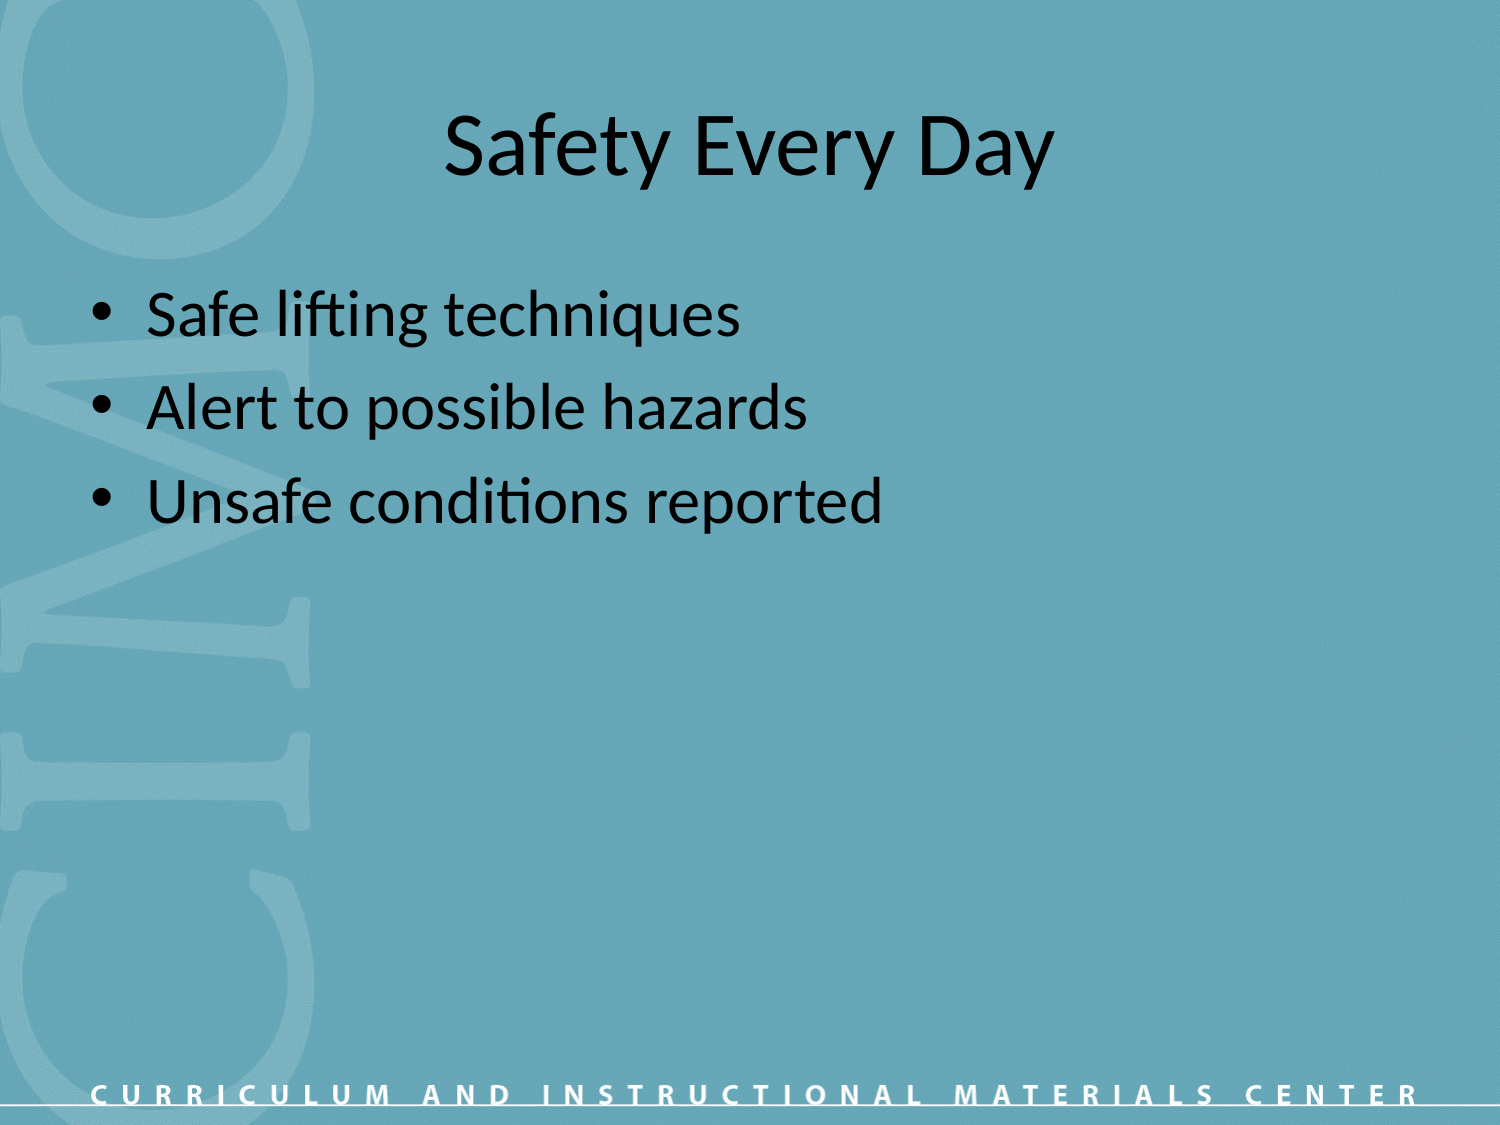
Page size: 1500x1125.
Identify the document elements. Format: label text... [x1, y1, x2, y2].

list Safe lifting techniques Alert to possible hazards Unsafe conditions reported [75, 262, 1425, 1005]
title Safety Every Day [75, 45, 1425, 233]
